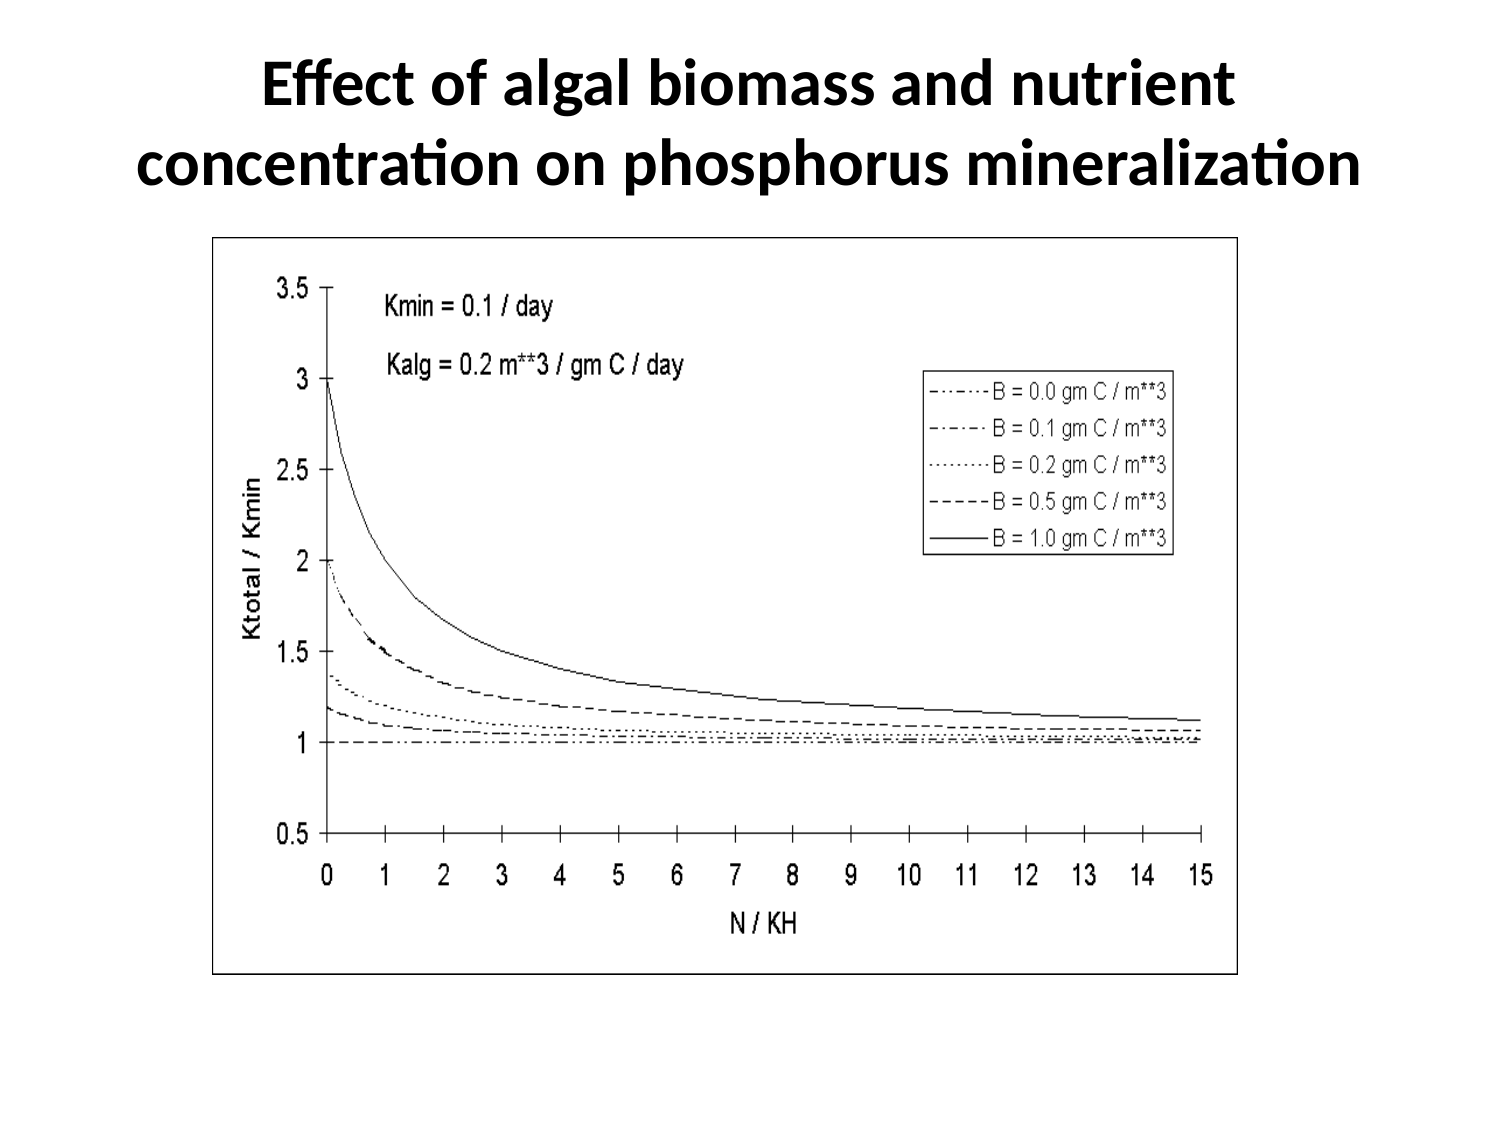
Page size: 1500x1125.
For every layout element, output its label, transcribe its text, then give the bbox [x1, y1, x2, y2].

title Effect of algal biomass and nutrient concentration on phosphorus mineralization [75, 24, 1425, 213]
picture [212, 237, 1238, 976]
